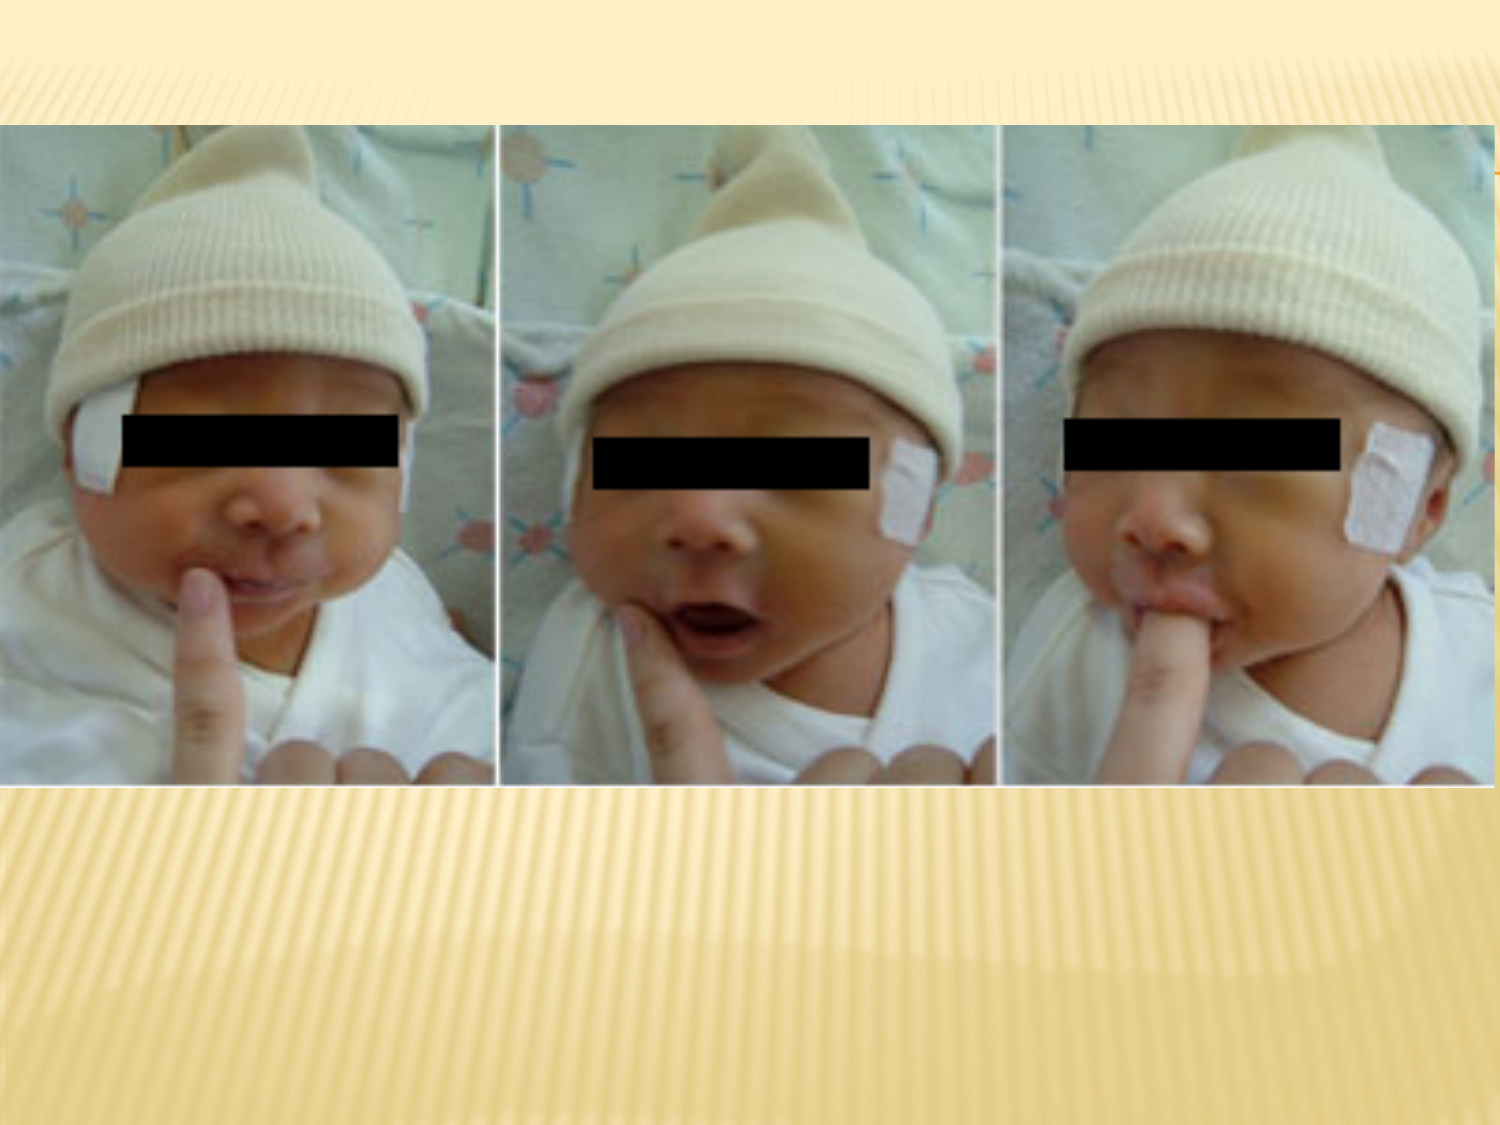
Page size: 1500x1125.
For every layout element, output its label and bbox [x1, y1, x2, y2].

picture [0, 124, 1496, 788]
